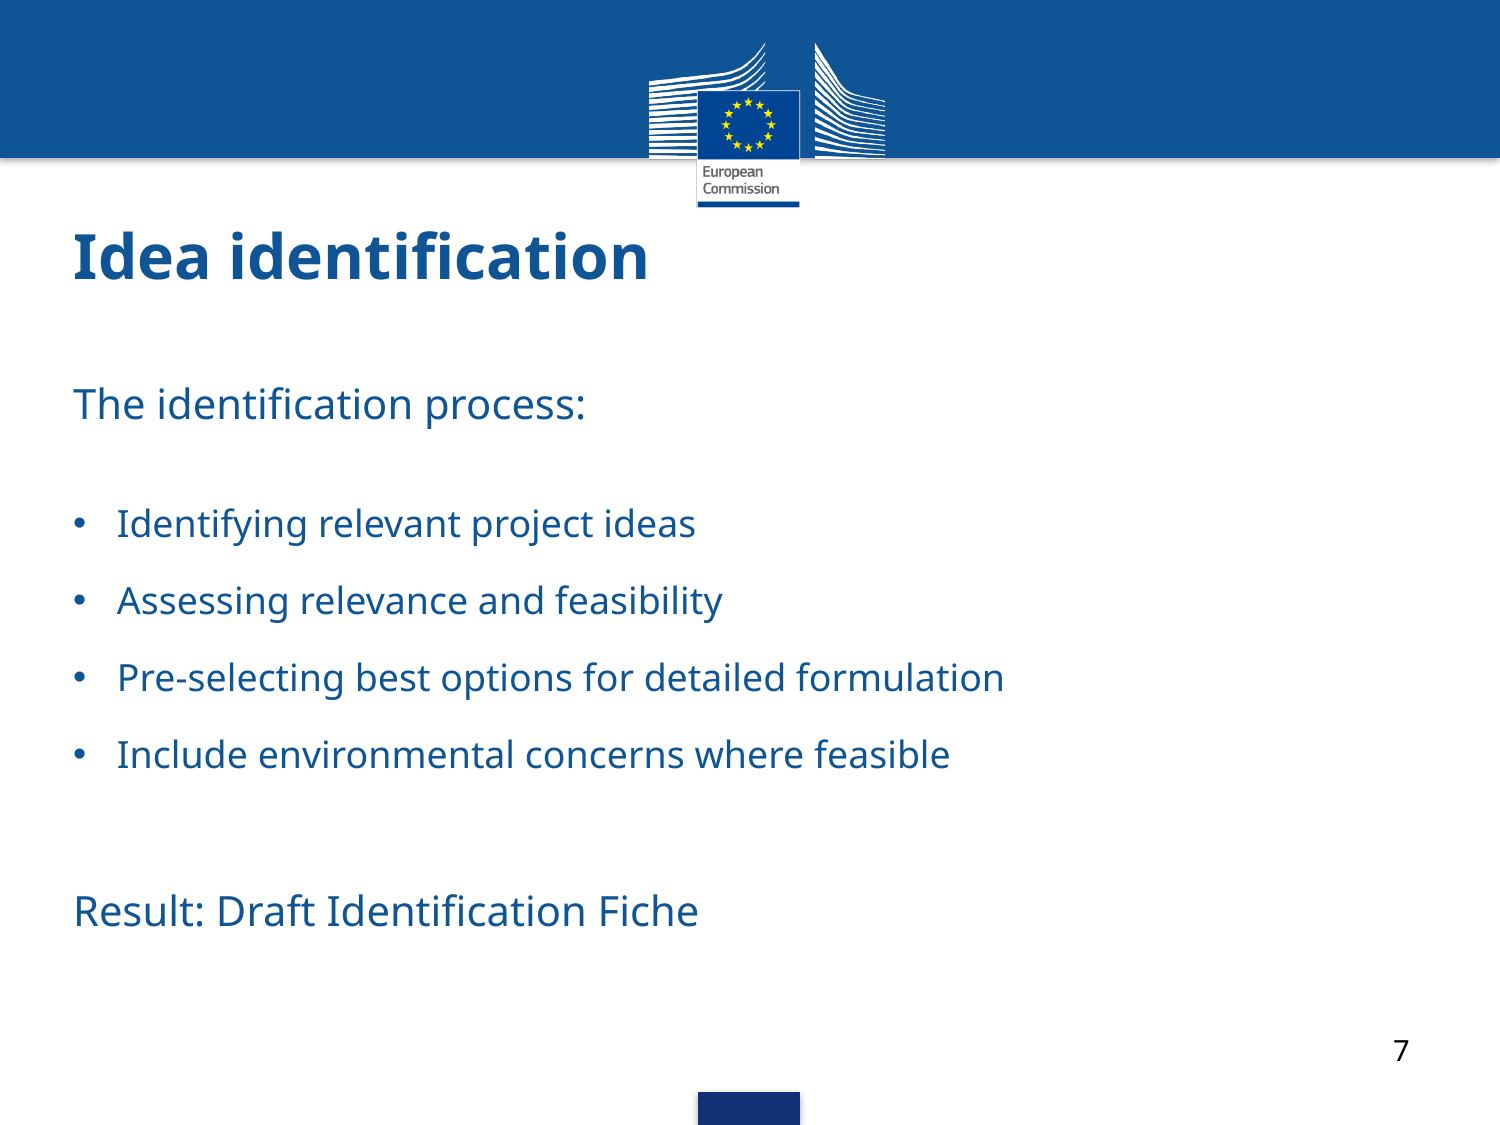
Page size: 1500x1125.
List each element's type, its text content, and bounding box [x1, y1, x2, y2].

slide_number 7 [1074, 1024, 1426, 1103]
text_box The identification process: Identifying relevant project ideas Assessing relevance and feasibility Pre-selecting best options for detailed formulation Include environmental concerns where feasible Result: Draft Identification Fiche [0, 362, 1350, 942]
title Idea identification [0, 152, 1351, 357]
picture [649, 42, 885, 152]
